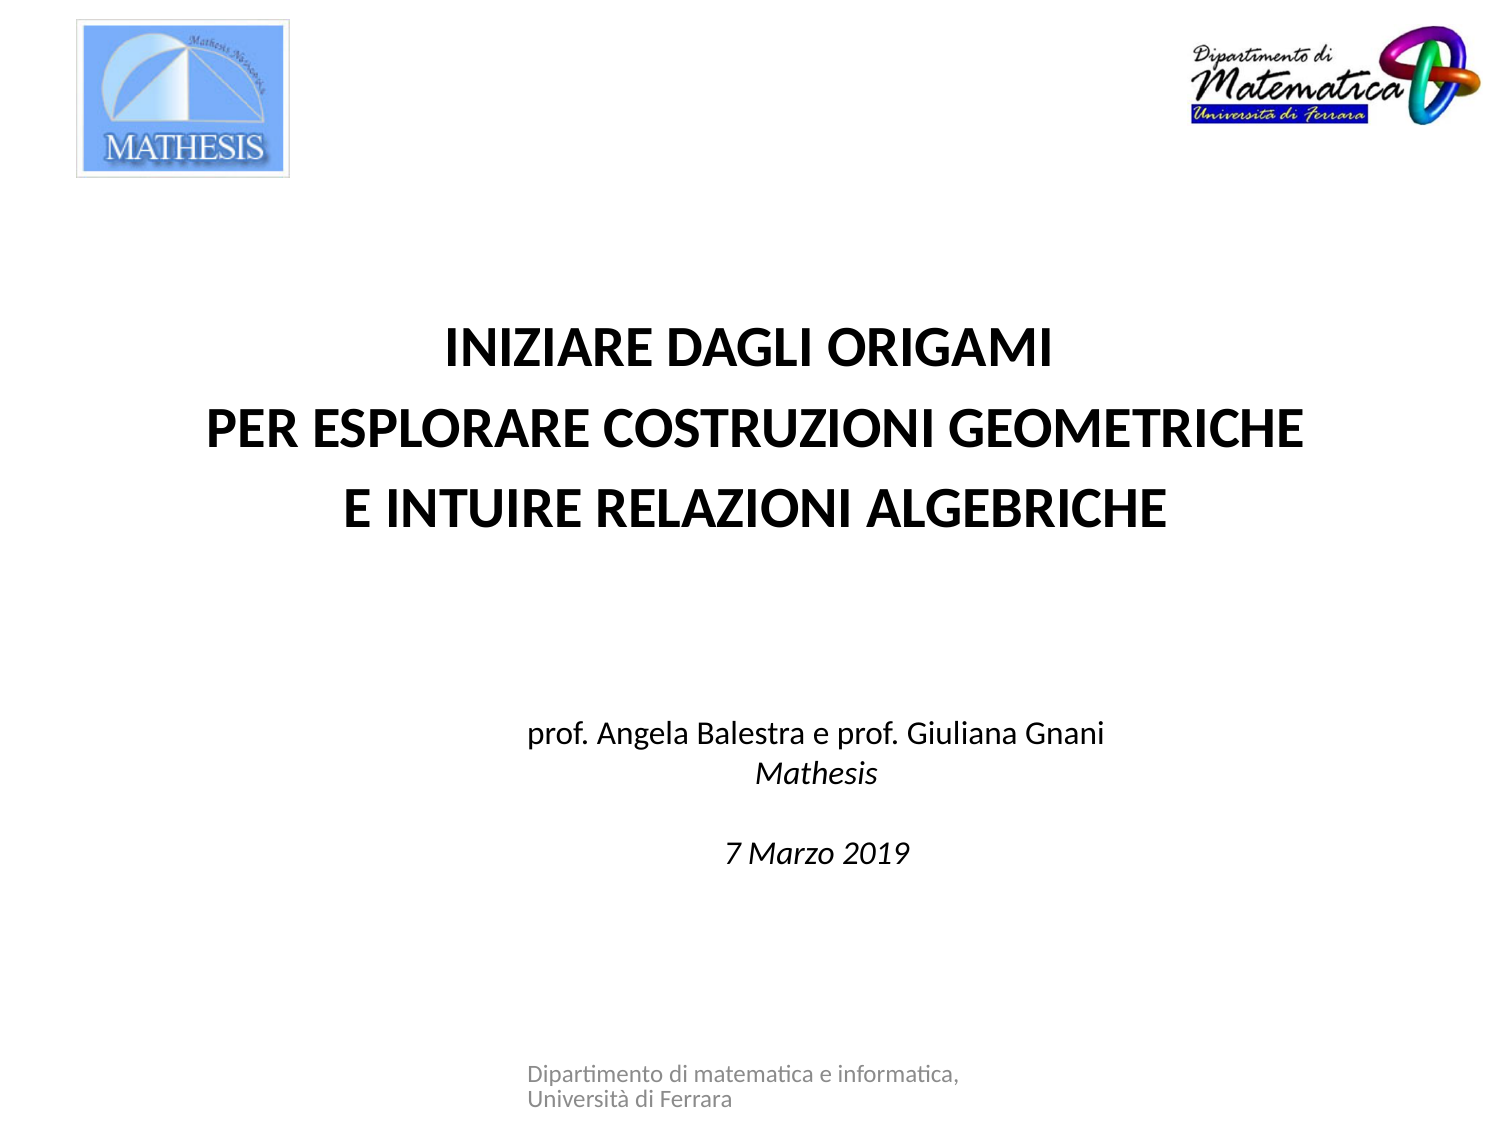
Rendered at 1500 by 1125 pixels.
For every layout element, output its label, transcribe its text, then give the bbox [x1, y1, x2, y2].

picture [76, 18, 291, 178]
text_box Iniziare dagli origami per esplorare costruzioni geometriche e intuire relazioni algebriche [29, 290, 1483, 547]
footer Dipartimento di matematica e informatica, Università di Ferrara [512, 1042, 988, 1103]
picture [1186, 24, 1483, 126]
text_box prof. Angela Balestra e prof. Giuliana Gnani Mathesis 7 Marzo 2019 [375, 704, 1258, 879]
